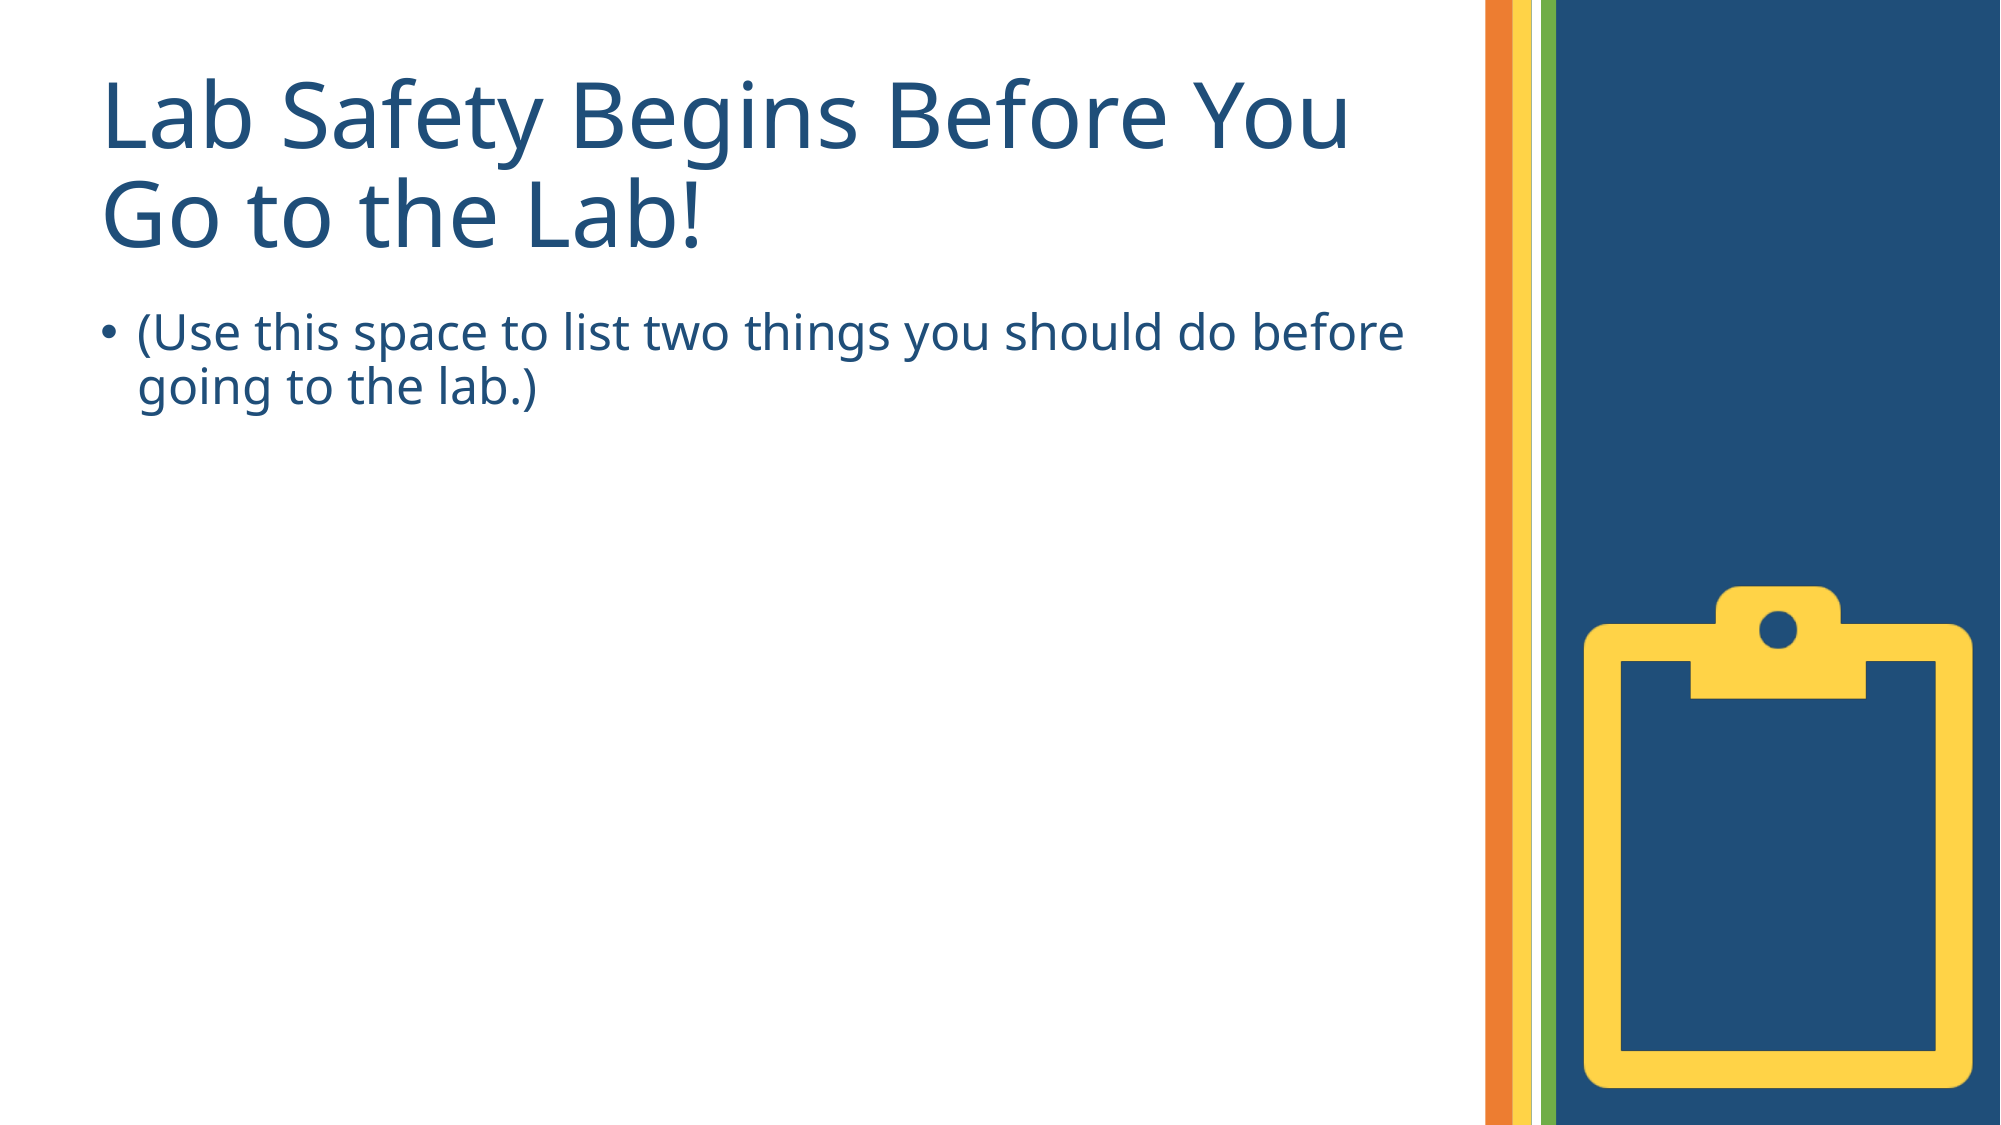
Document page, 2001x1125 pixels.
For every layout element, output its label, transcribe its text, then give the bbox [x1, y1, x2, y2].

list (Use this space to list two things you should do before going to the lab.) [85, 299, 1460, 1014]
title Lab Safety Begins Before You Go to the Lab! [85, 59, 1460, 278]
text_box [1477, 0, 2000, 1125]
